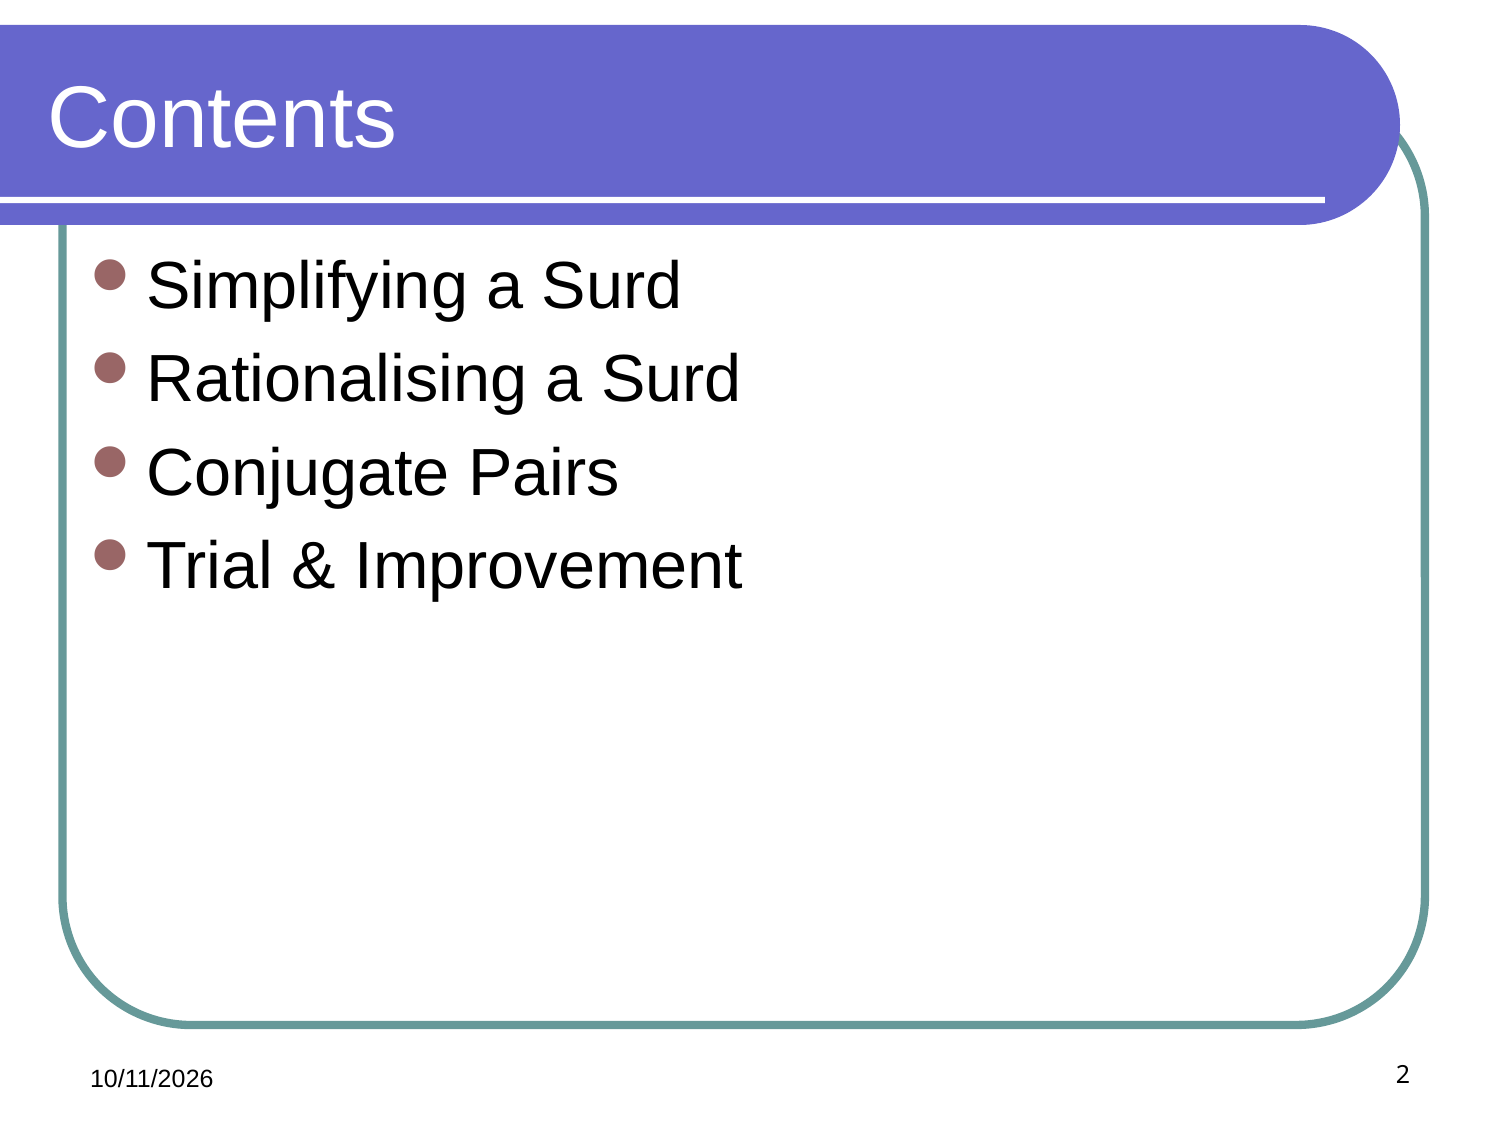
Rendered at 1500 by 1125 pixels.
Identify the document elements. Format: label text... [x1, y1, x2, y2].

title Contents [31, 37, 1348, 188]
slide_number 2 [1074, 1024, 1426, 1101]
list Simplifying a Surd Rationalising a Surd Conjugate Pairs Trial & Improvement [74, 234, 1426, 1009]
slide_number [74, 1024, 426, 1101]
